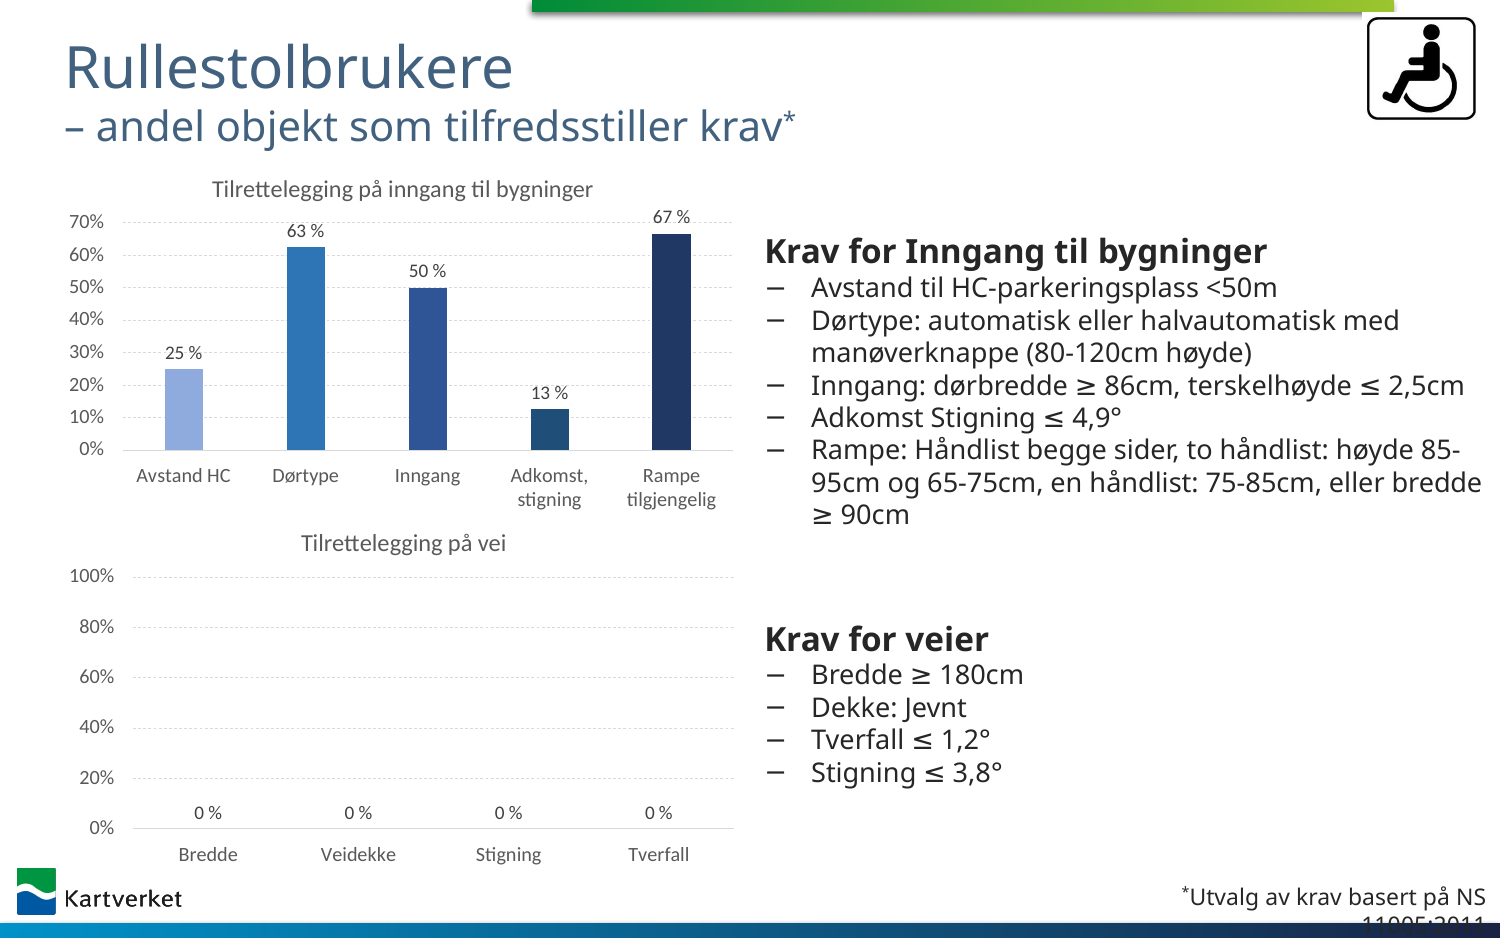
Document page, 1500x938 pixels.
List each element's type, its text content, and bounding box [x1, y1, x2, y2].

text_box Krav for Inngang til bygninger Avstand til HC-parkeringsplass <50m Dørtype: automatisk eller halvautomatisk med manøverknappe (80-120cm høyde) Inngang: dørbredde ≥ 86cm, terskelhøyde ≤ 2,5cm Adkomst Stigning ≤ 4,9° Rampe: Håndlist begge sider, to håndlist: høyde 85-95cm og 65-75cm, en håndlist: 75-85cm, eller bredde ≥ 90cm [749, 223, 1500, 538]
text_box Rullestolbrukere – andel objekt som tilfredsstiller krav* [49, 25, 1431, 158]
text_box Krav for veier Bredde ≥ 180cm Dekke: Jevnt Tverfall ≤ 1,2° Stigning ≤ 3,8° [749, 610, 1500, 795]
picture [62, 520, 746, 874]
text_box *Utvalg av krav basert på NS 11005:2011 [1068, 873, 1500, 938]
picture [1362, 12, 1481, 126]
picture [62, 166, 744, 519]
